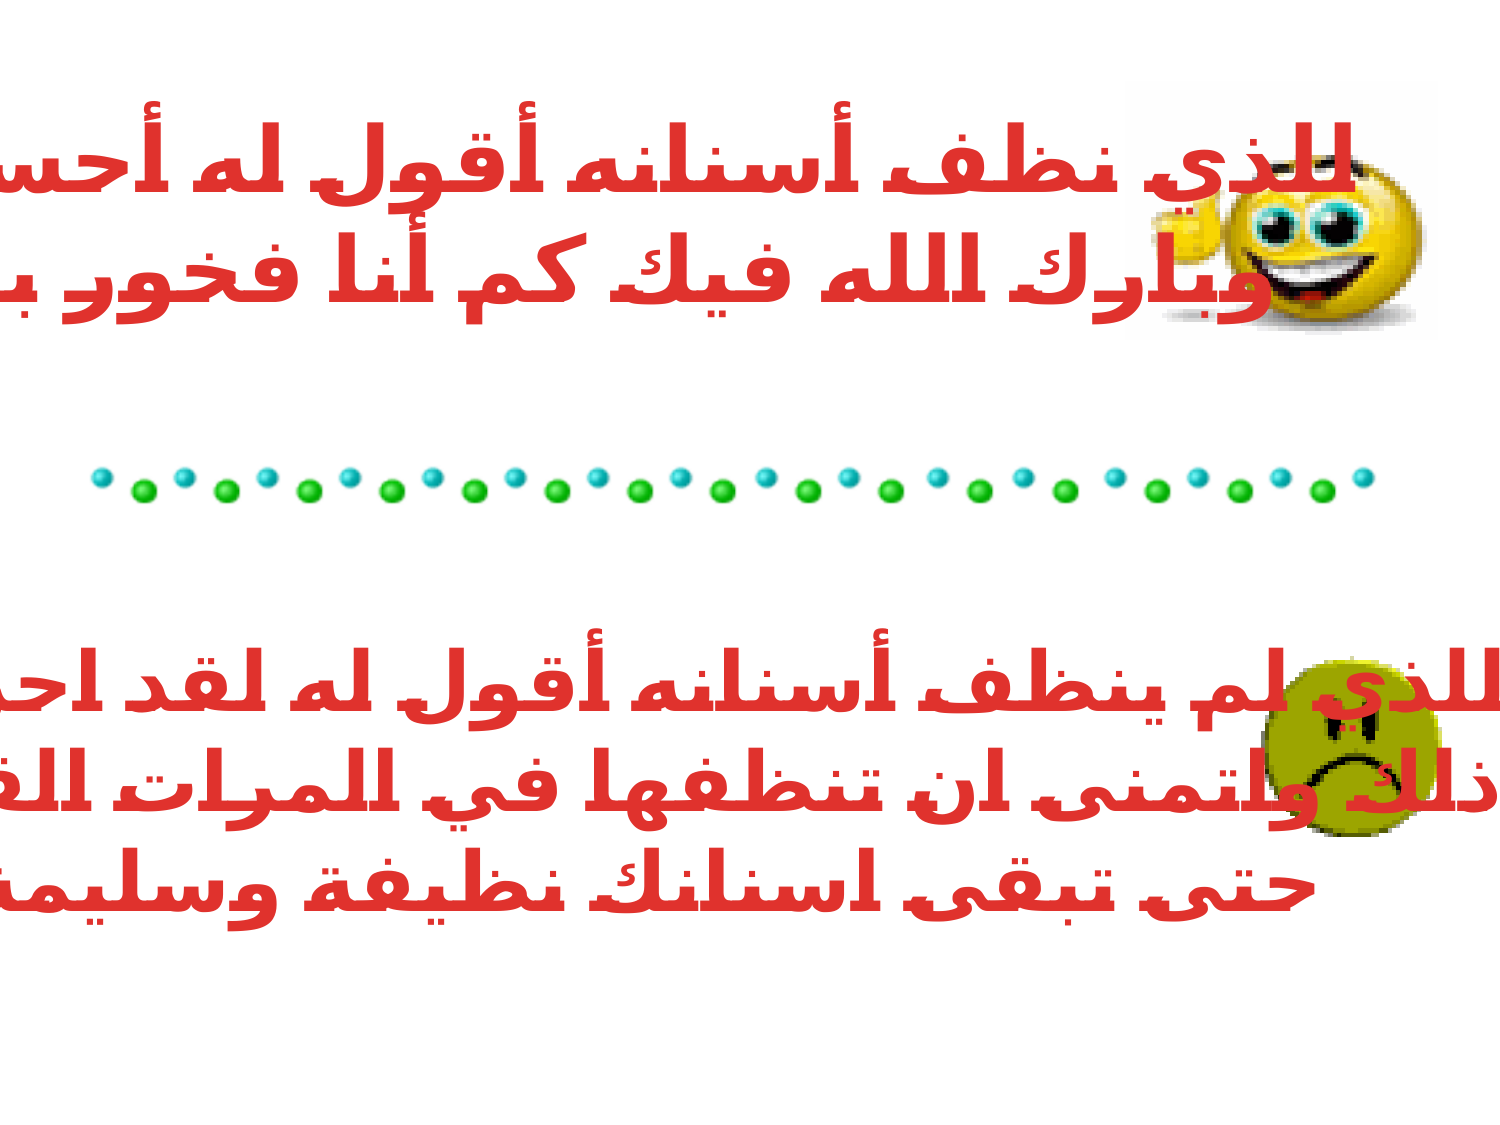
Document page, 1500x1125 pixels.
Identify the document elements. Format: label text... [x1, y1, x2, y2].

text_box للذي نظف أسنانه أقول له أحسنت وبارك الله فيك كم أنا فخور بك [0, 93, 1119, 329]
picture [1253, 656, 1465, 850]
picture [1124, 81, 1438, 341]
text_box للذي لم ينظف أسنانه أقول له لقد احزنني ذلك واتمنى ان تنظفها في المرات القادمة حتى تبقى اسنانك نظيفة وسليمة [0, 621, 1500, 936]
picture [81, 456, 1384, 513]
